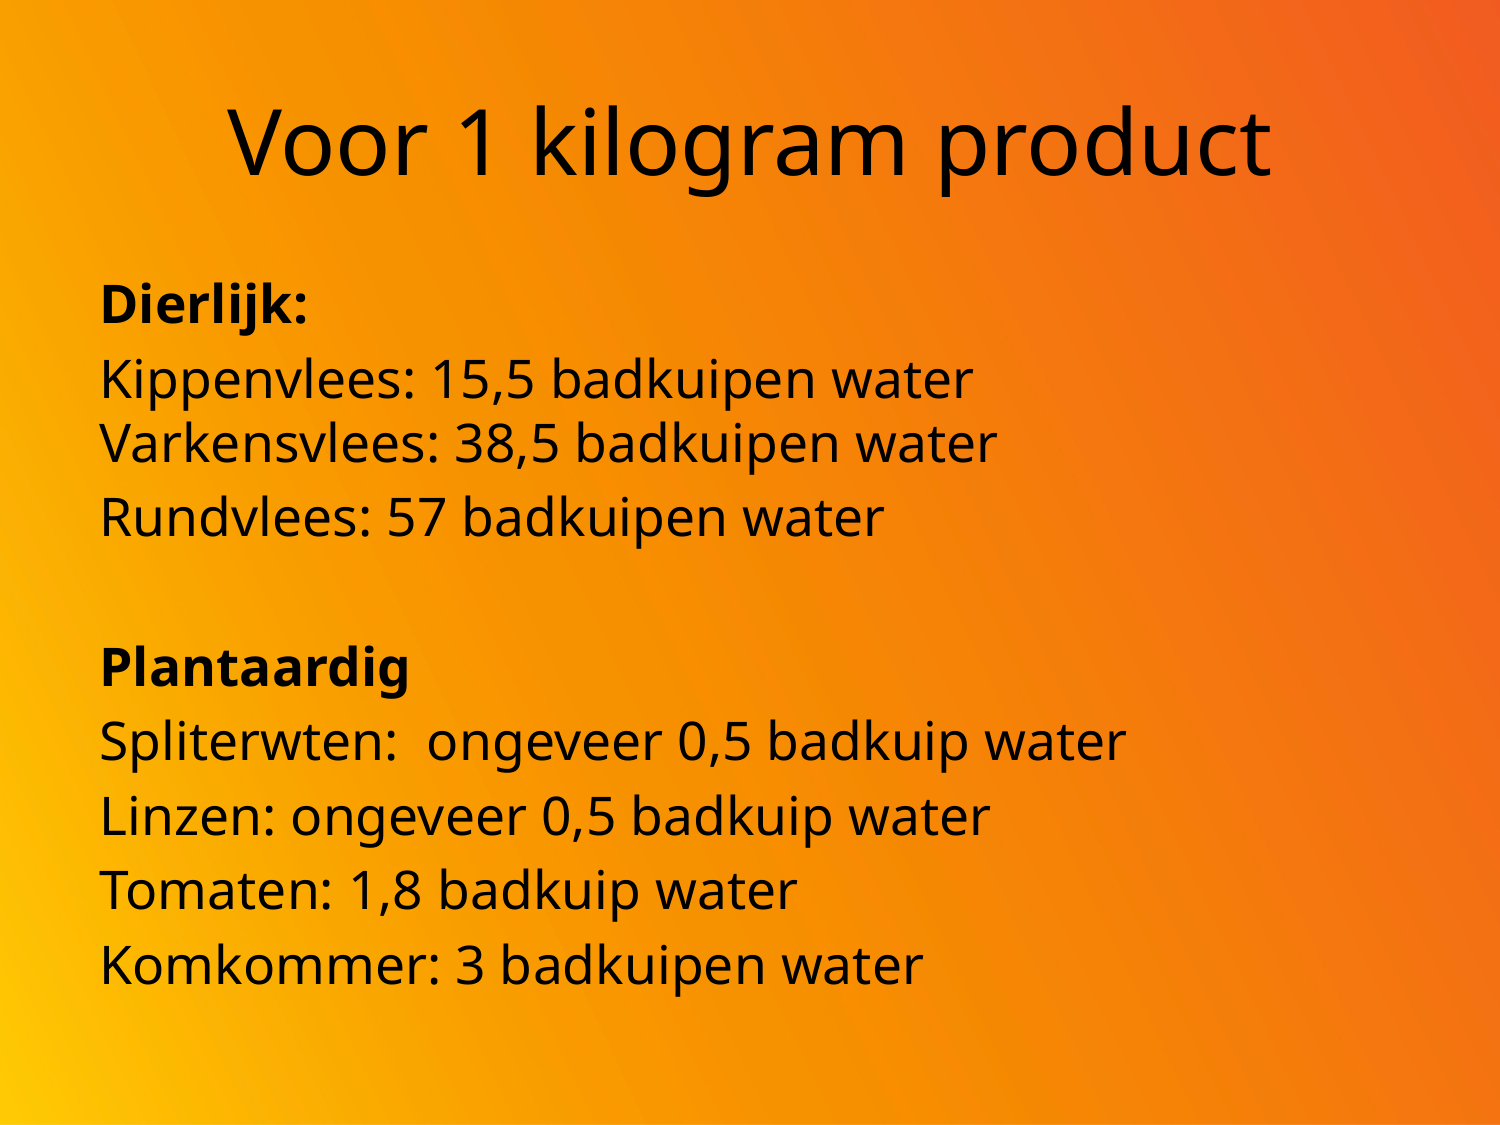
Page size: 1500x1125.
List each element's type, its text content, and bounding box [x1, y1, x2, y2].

list Dierlijk: Kippenvlees: 15,5 badkuipen water Varkensvlees: 38,5 badkuipen water Rundvlees: 57 badkuipen water Plantaardig Spliterwten: ongeveer 0,5 badkuip water Linzen: ongeveer 0,5 badkuip water Tomaten: 1,8 badkuip water Komkommer: 3 badkuipen water [75, 262, 1425, 1005]
title Voor 1 kilogram product [75, 45, 1425, 233]
picture [0, 0, 1500, 1125]
